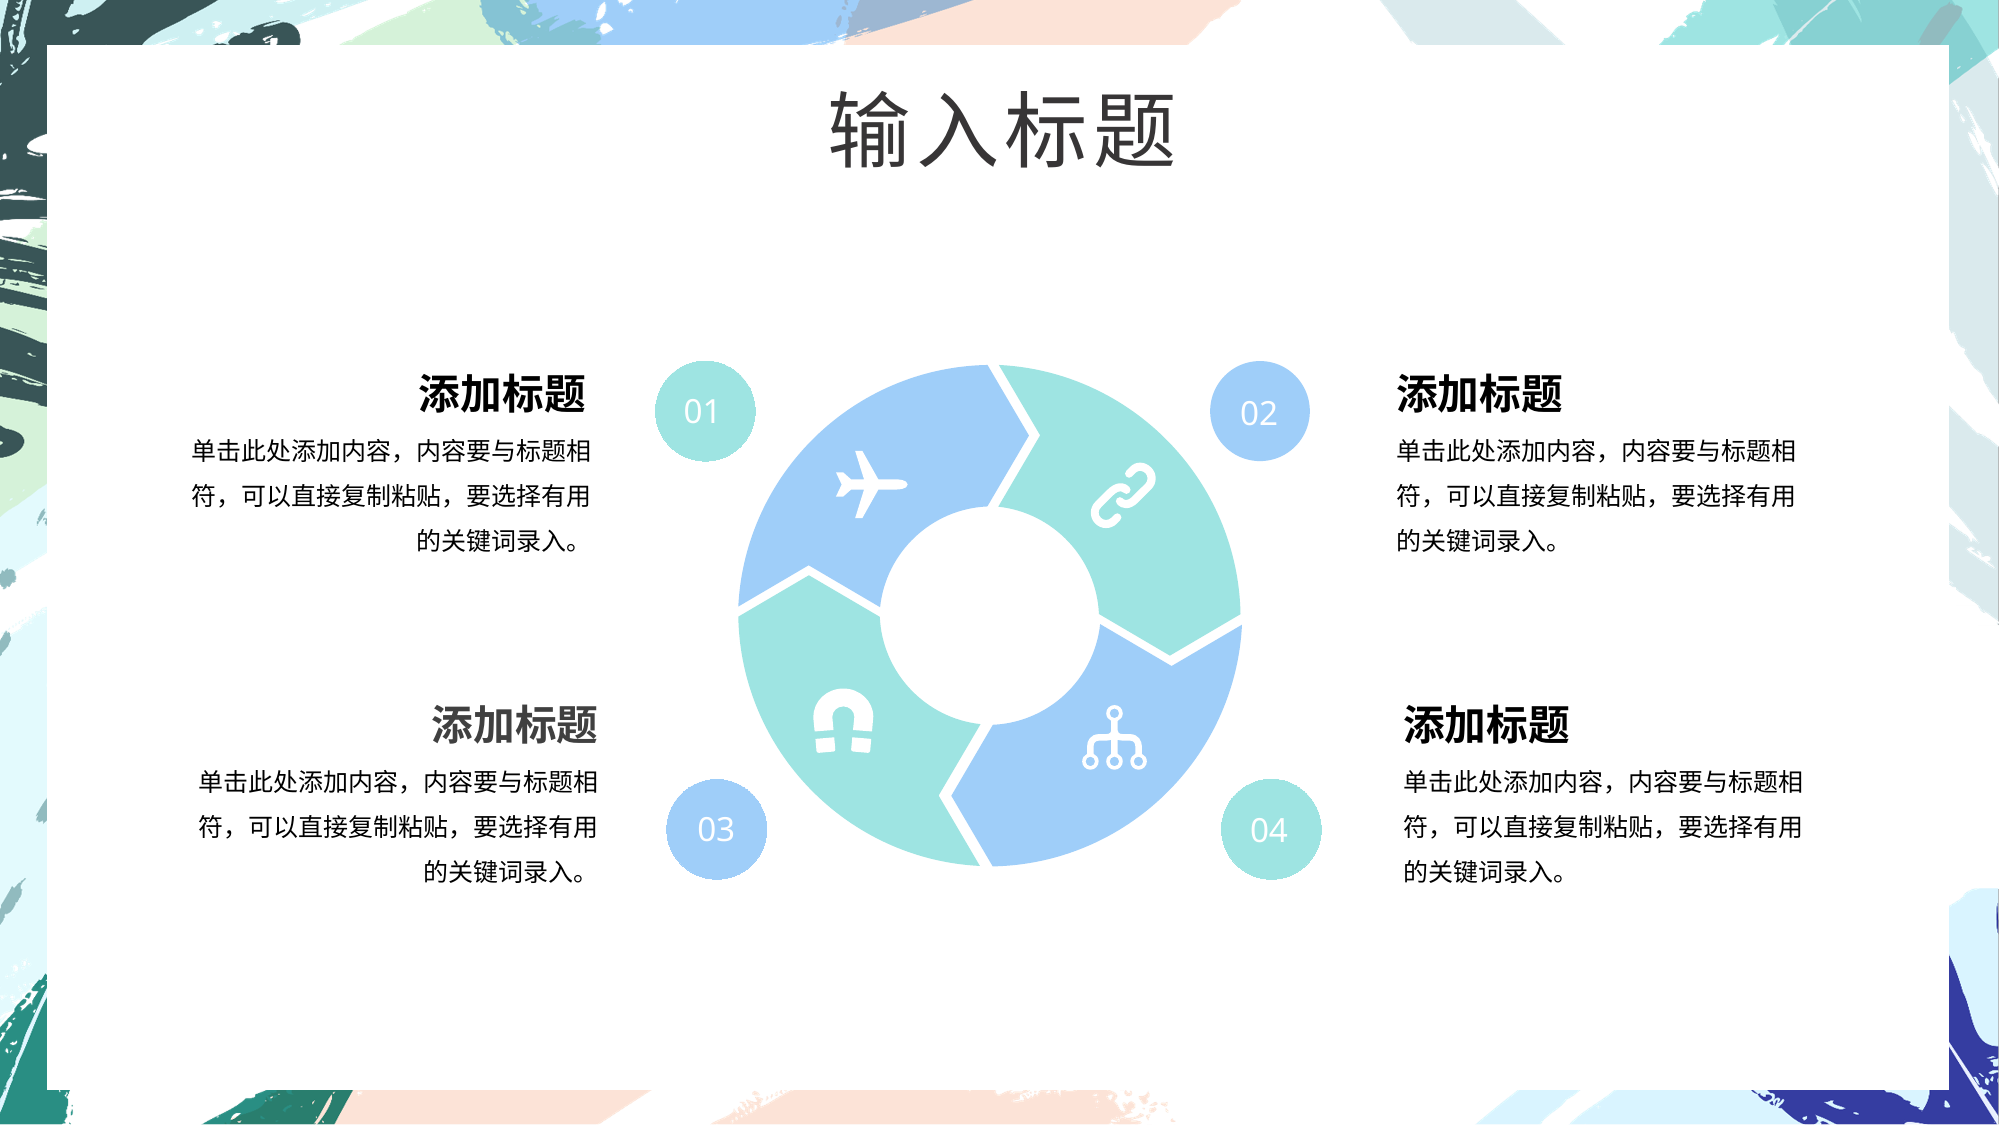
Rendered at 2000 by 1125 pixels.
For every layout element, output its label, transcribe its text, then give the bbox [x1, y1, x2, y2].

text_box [998, 364, 1241, 624]
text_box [738, 575, 981, 866]
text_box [1220, 698, 1828, 883]
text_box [185, 698, 767, 883]
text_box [951, 624, 1242, 867]
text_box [178, 361, 756, 552]
picture [0, 0, 1999, 1125]
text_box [1210, 361, 1821, 552]
text_box 输入标题 [757, 71, 1247, 186]
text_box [738, 364, 998, 608]
